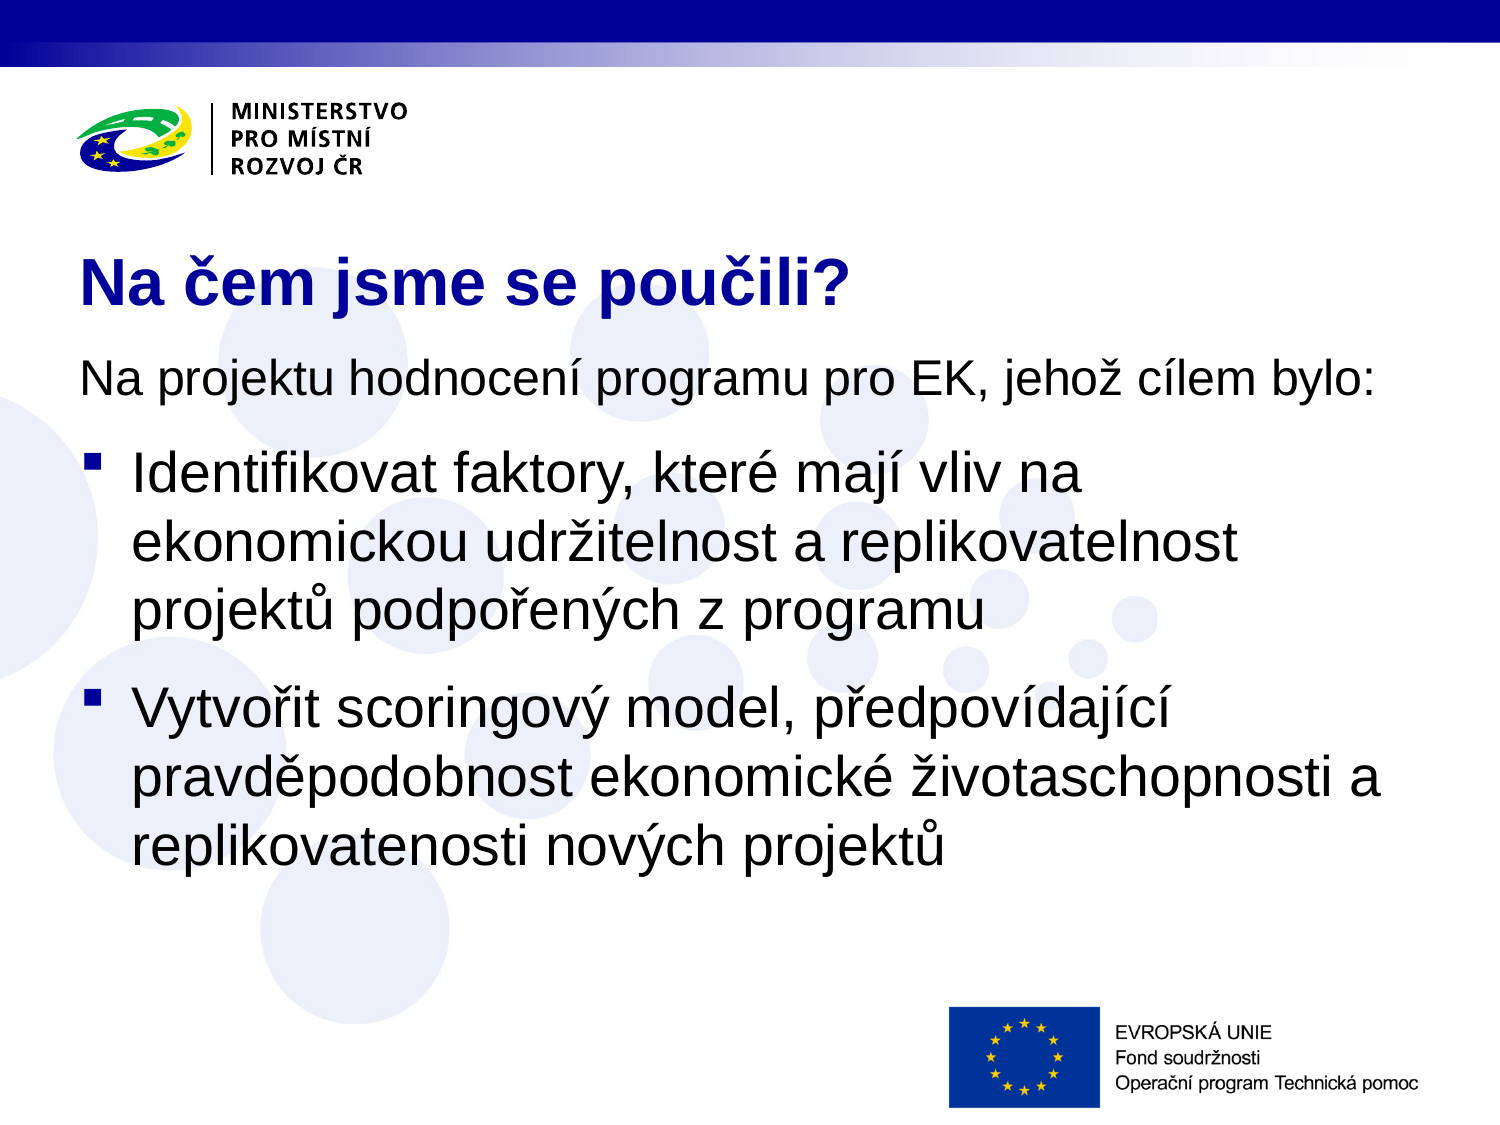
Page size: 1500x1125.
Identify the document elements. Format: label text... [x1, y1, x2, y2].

title Na čem jsme se poučili? [64, 231, 1425, 315]
picture [0, 267, 1452, 1125]
list Na projektu hodnocení programu pro EK, jehož cílem bylo: Identifikovat faktory, které mají vliv na ekonomickou udržitelnost a replikovatelnost projektů podpořených z programu Vytvořit scoringový model, předpovídající pravděpodobnost ekonomické životaschopnosti a replikovatenosti nových projektů [64, 338, 1425, 976]
